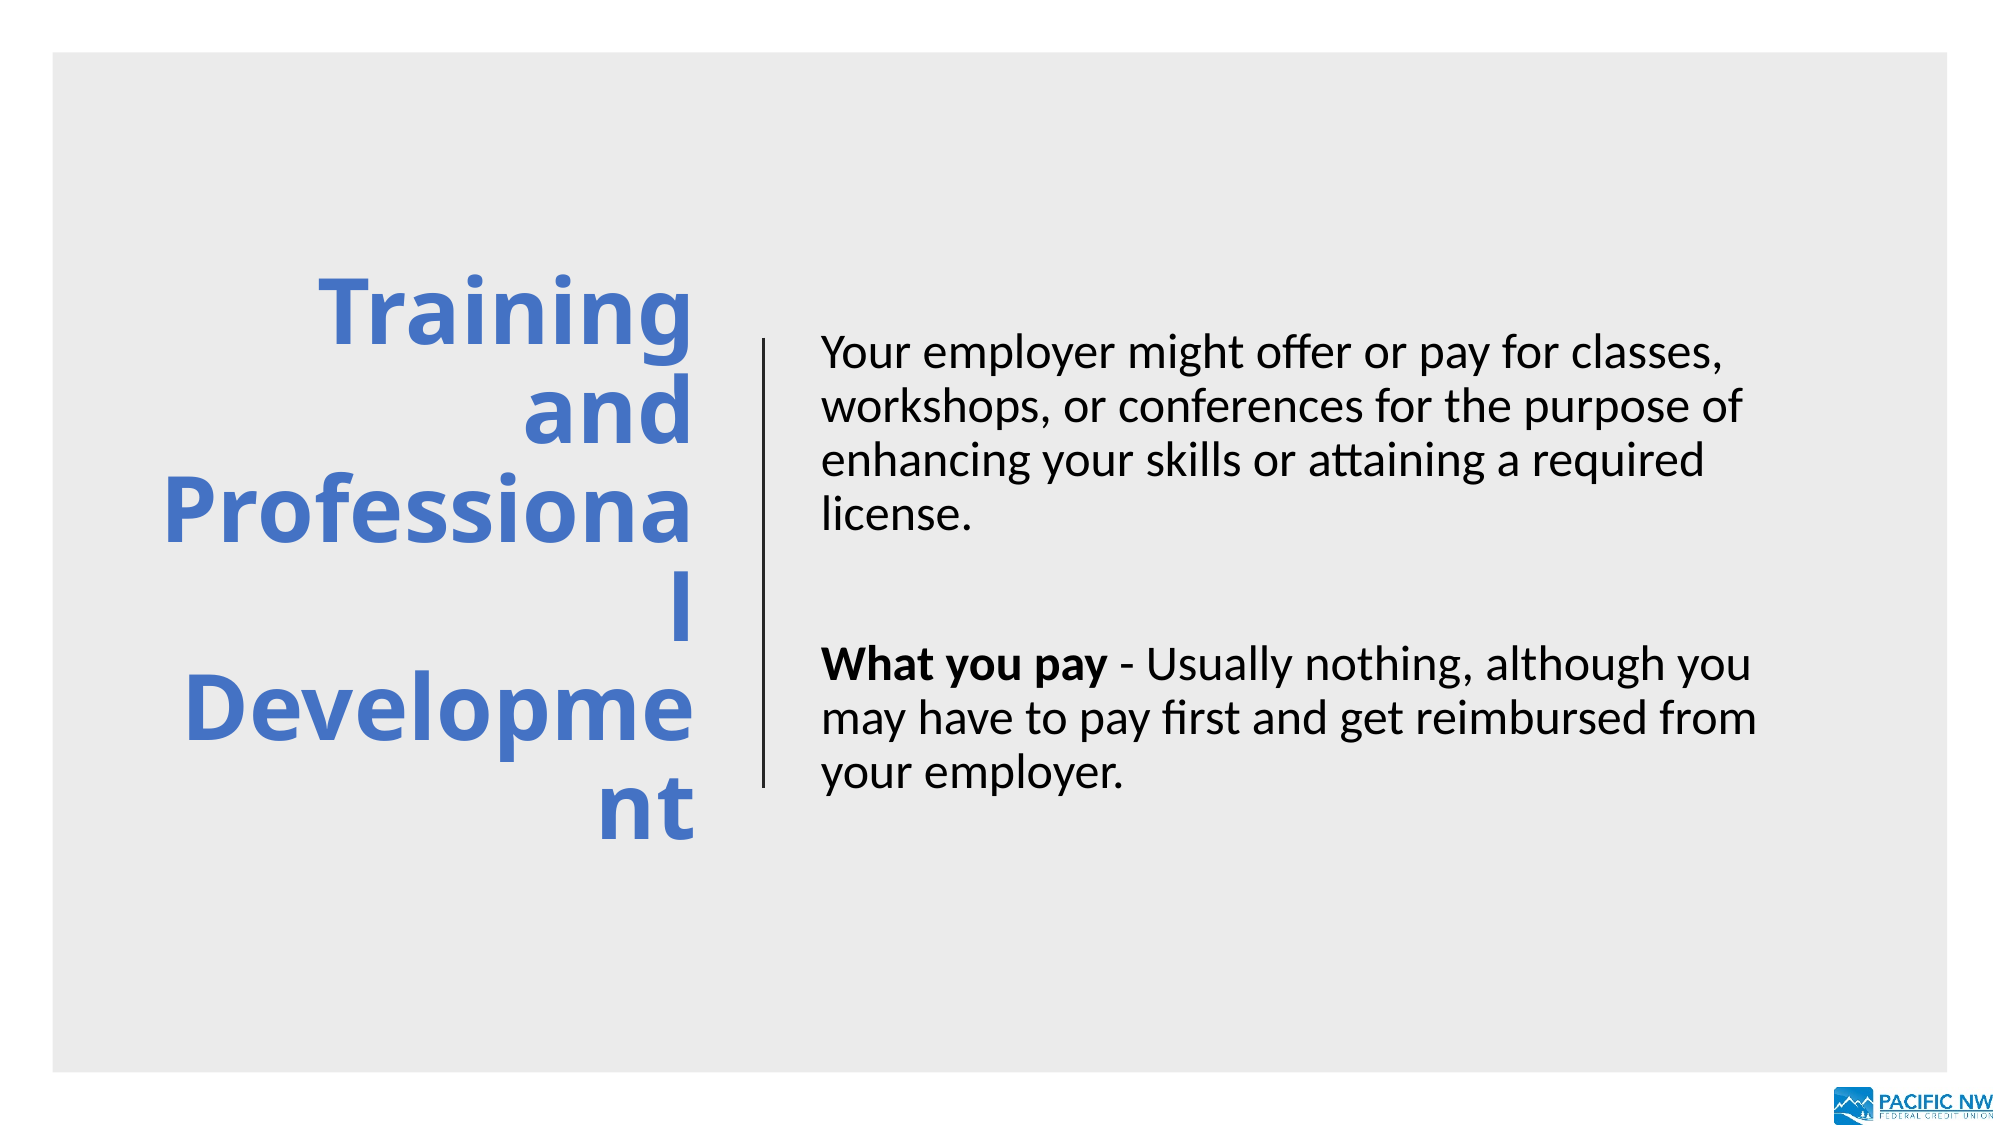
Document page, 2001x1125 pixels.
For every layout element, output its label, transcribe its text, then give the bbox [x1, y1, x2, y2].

text_box [52, 51, 1948, 1073]
title Training and Professional Development [137, 158, 711, 967]
list Your employer might offer or pay for classes, workshops, or conferences for the purpose of enhancing your skills or attaining a required license. What you pay - Usually nothing, although you may have to pay first and get reimbursed from your employer. [805, 158, 1853, 967]
picture [1834, 1087, 1993, 1125]
